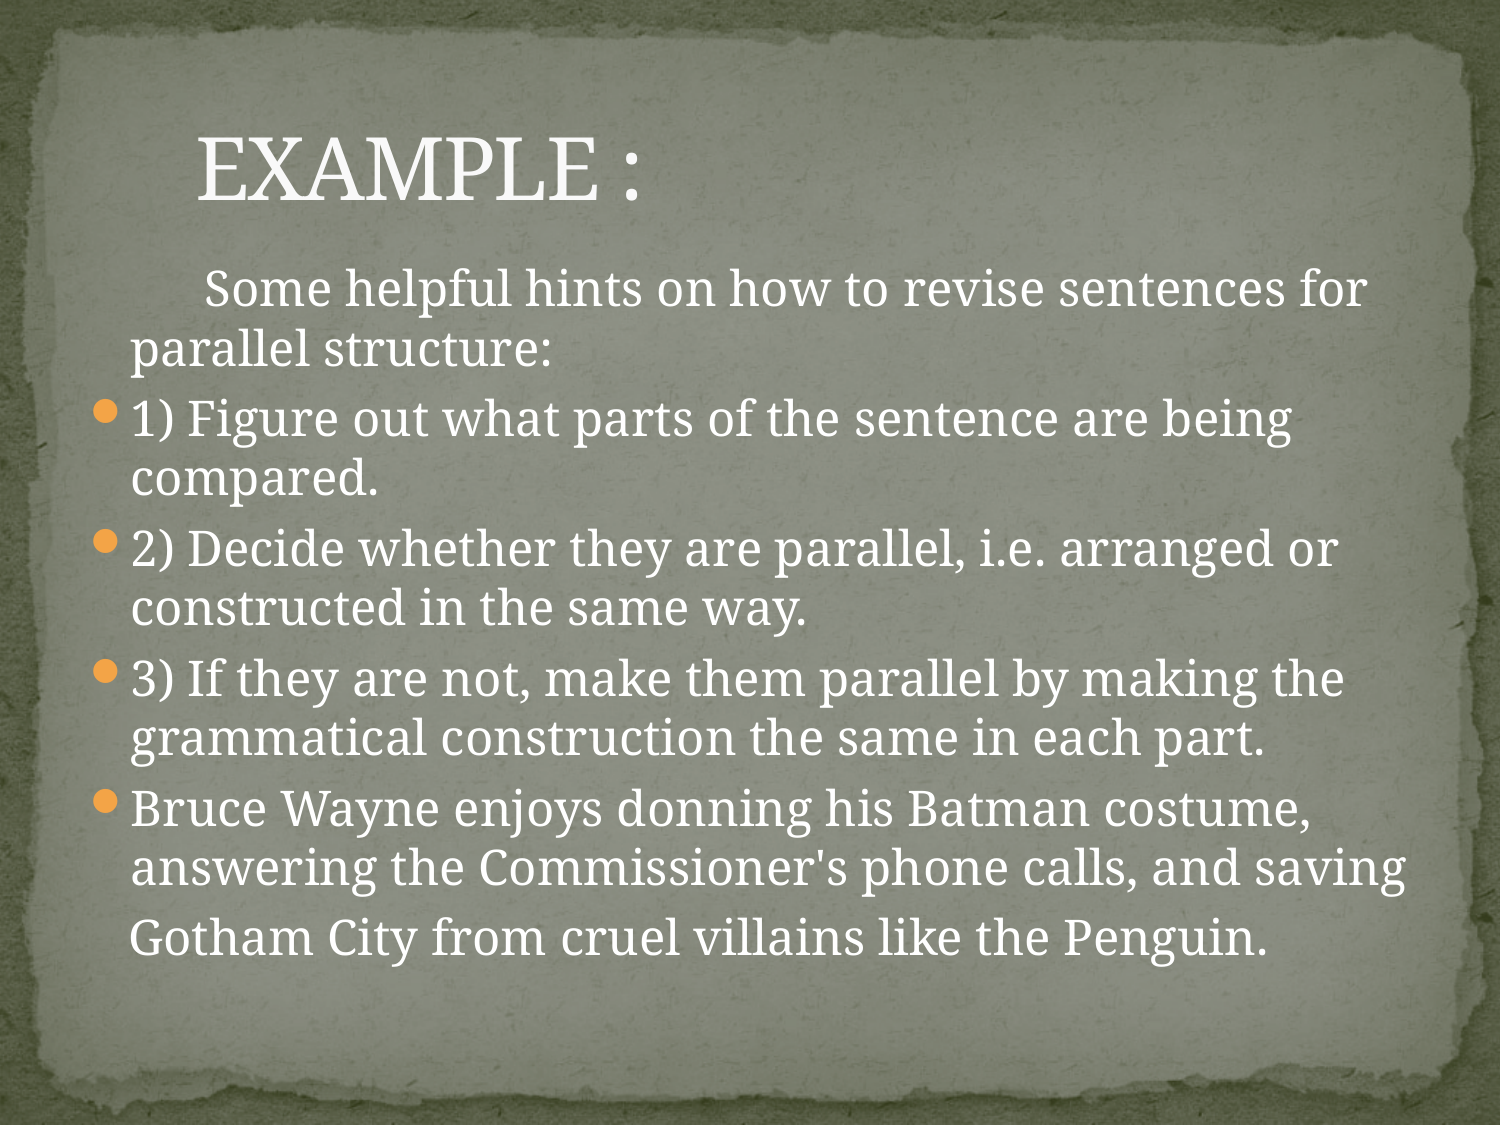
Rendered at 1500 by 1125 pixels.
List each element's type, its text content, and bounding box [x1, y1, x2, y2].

title EXAMPLE : [74, 24, 1425, 225]
list Some helpful hints on how to revise sentences for parallel structure: 1) Figure out what parts of the sentence are being compared. 2) Decide whether they are parallel, i.e. arranged or constructed in the same way. 3) If they are not, make them parallel by making the grammatical construction the same in each part. Bruce Wayne enjoys donning his Batman costume, answering the Commissioner's phone calls, and saving Gotham City from cruel villains like the Penguin. [75, 249, 1425, 1000]
